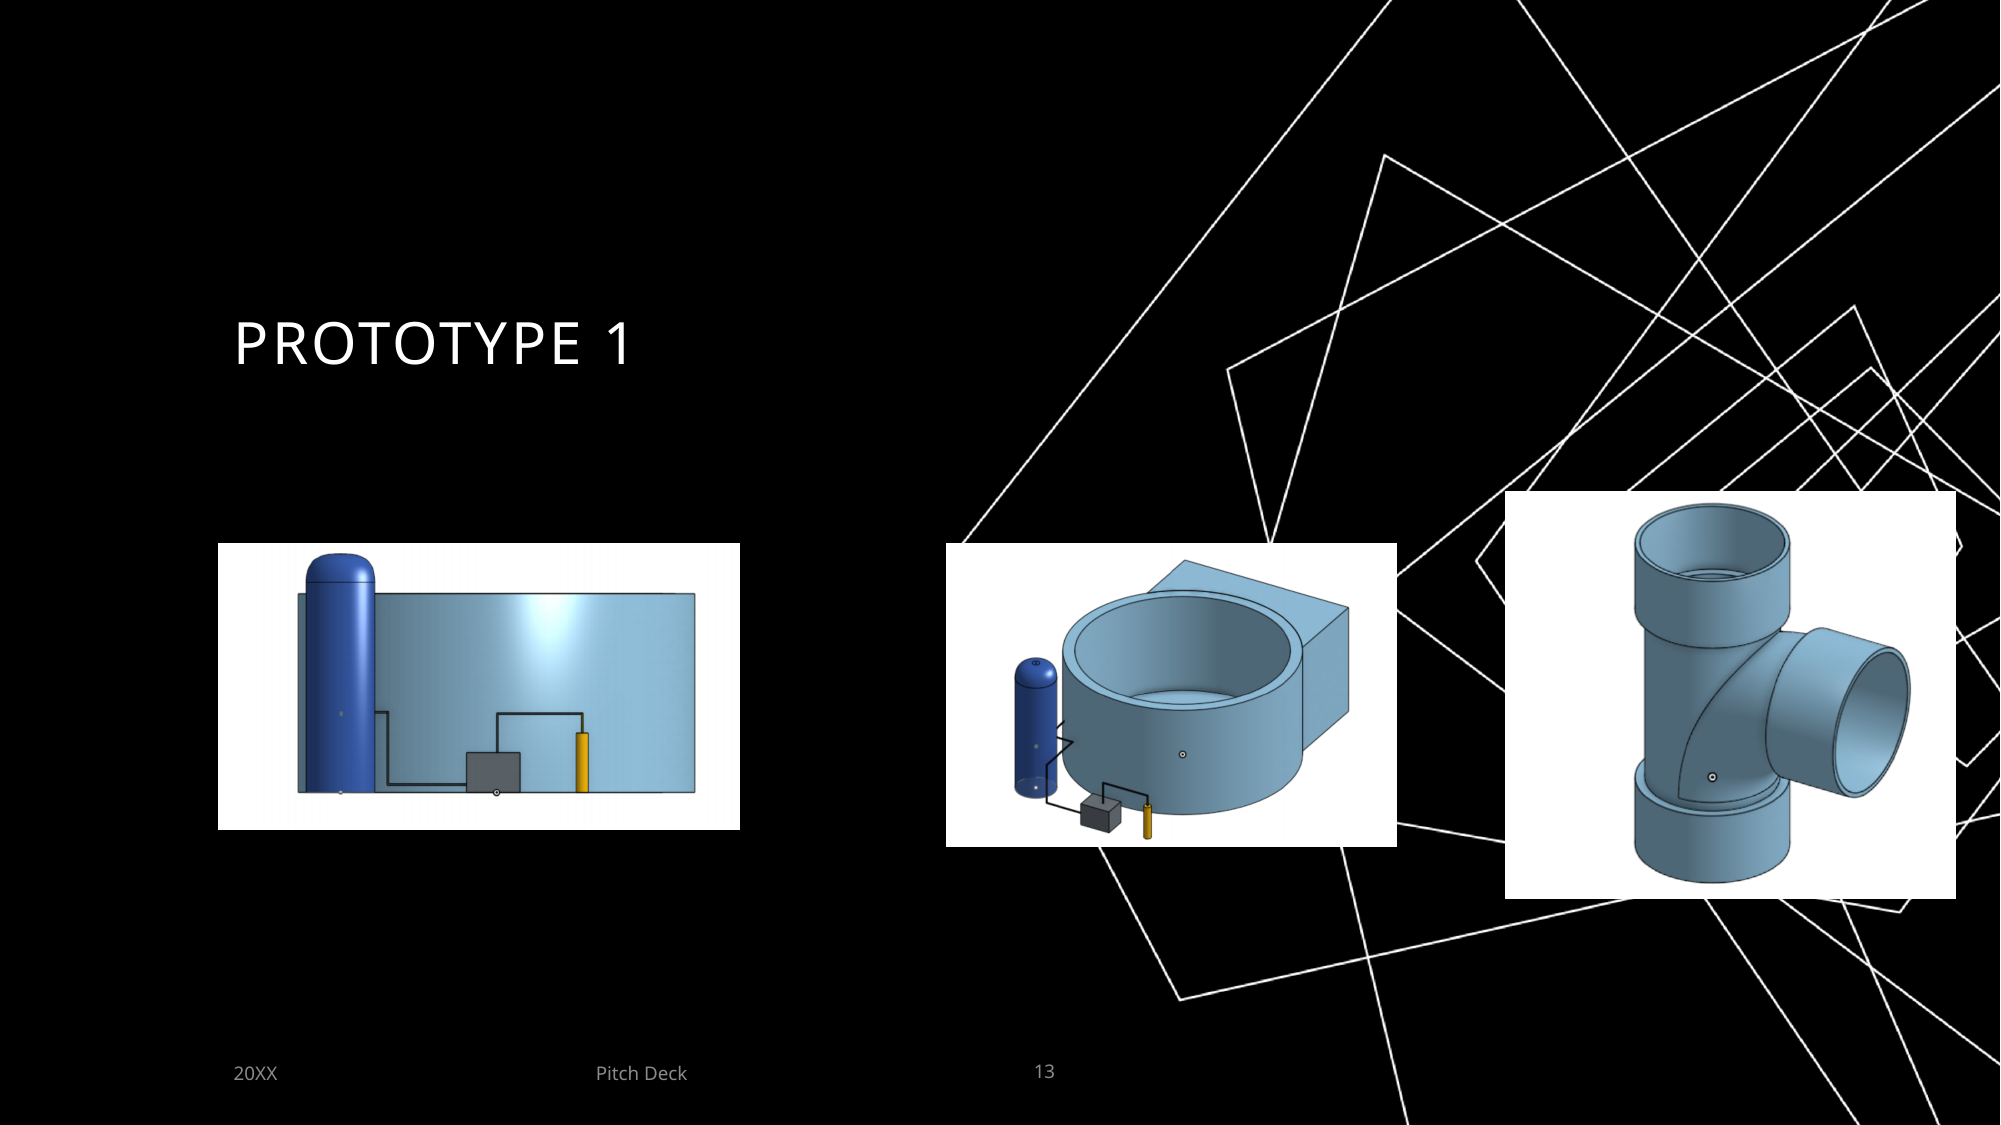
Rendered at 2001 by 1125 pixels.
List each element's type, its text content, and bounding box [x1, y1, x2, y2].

slide_number 13 [908, 1042, 1071, 1103]
footer Pitch Deck [437, 1042, 846, 1103]
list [218, 543, 740, 830]
slide_number 20XX [218, 1042, 381, 1103]
picture [900, 0, 2000, 1125]
title Prototype 1 [218, 167, 740, 385]
